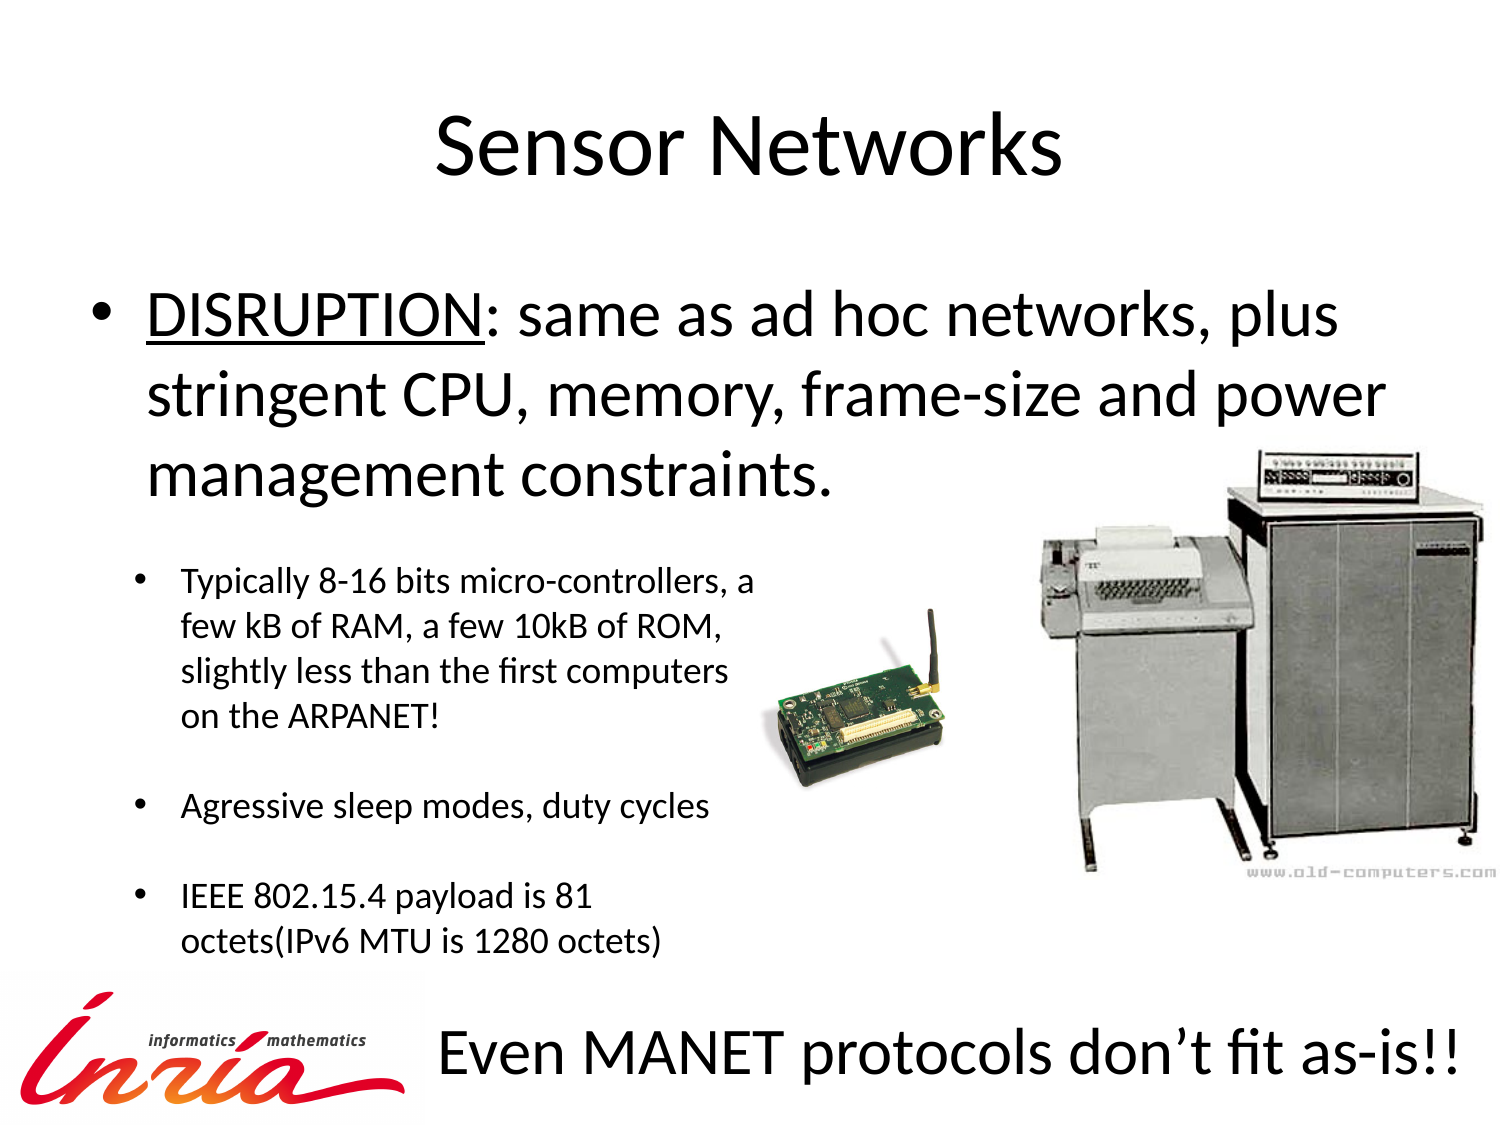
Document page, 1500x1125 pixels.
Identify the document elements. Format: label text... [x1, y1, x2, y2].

picture [1030, 434, 1500, 880]
text_box Even MANET protocols don’t fit as-is!! [423, 1000, 1500, 1095]
picture [0, 971, 425, 1125]
list DISRUPTION: same as ad hoc networks, plus stringent CPU, memory, frame-size and power management constraints. [75, 262, 1425, 556]
picture [743, 602, 969, 803]
title Sensor Networks [75, 45, 1425, 233]
text_box Typically 8-16 bits micro-controllers, a few kB of RAM, a few 10kB of ROM, slightly less than the first computers on the ARPANET! Agressive sleep modes, duty cycles IEEE 802.15.4 payload is 81 octets(IPv6 MTU is 1280 octets) [119, 548, 778, 1104]
